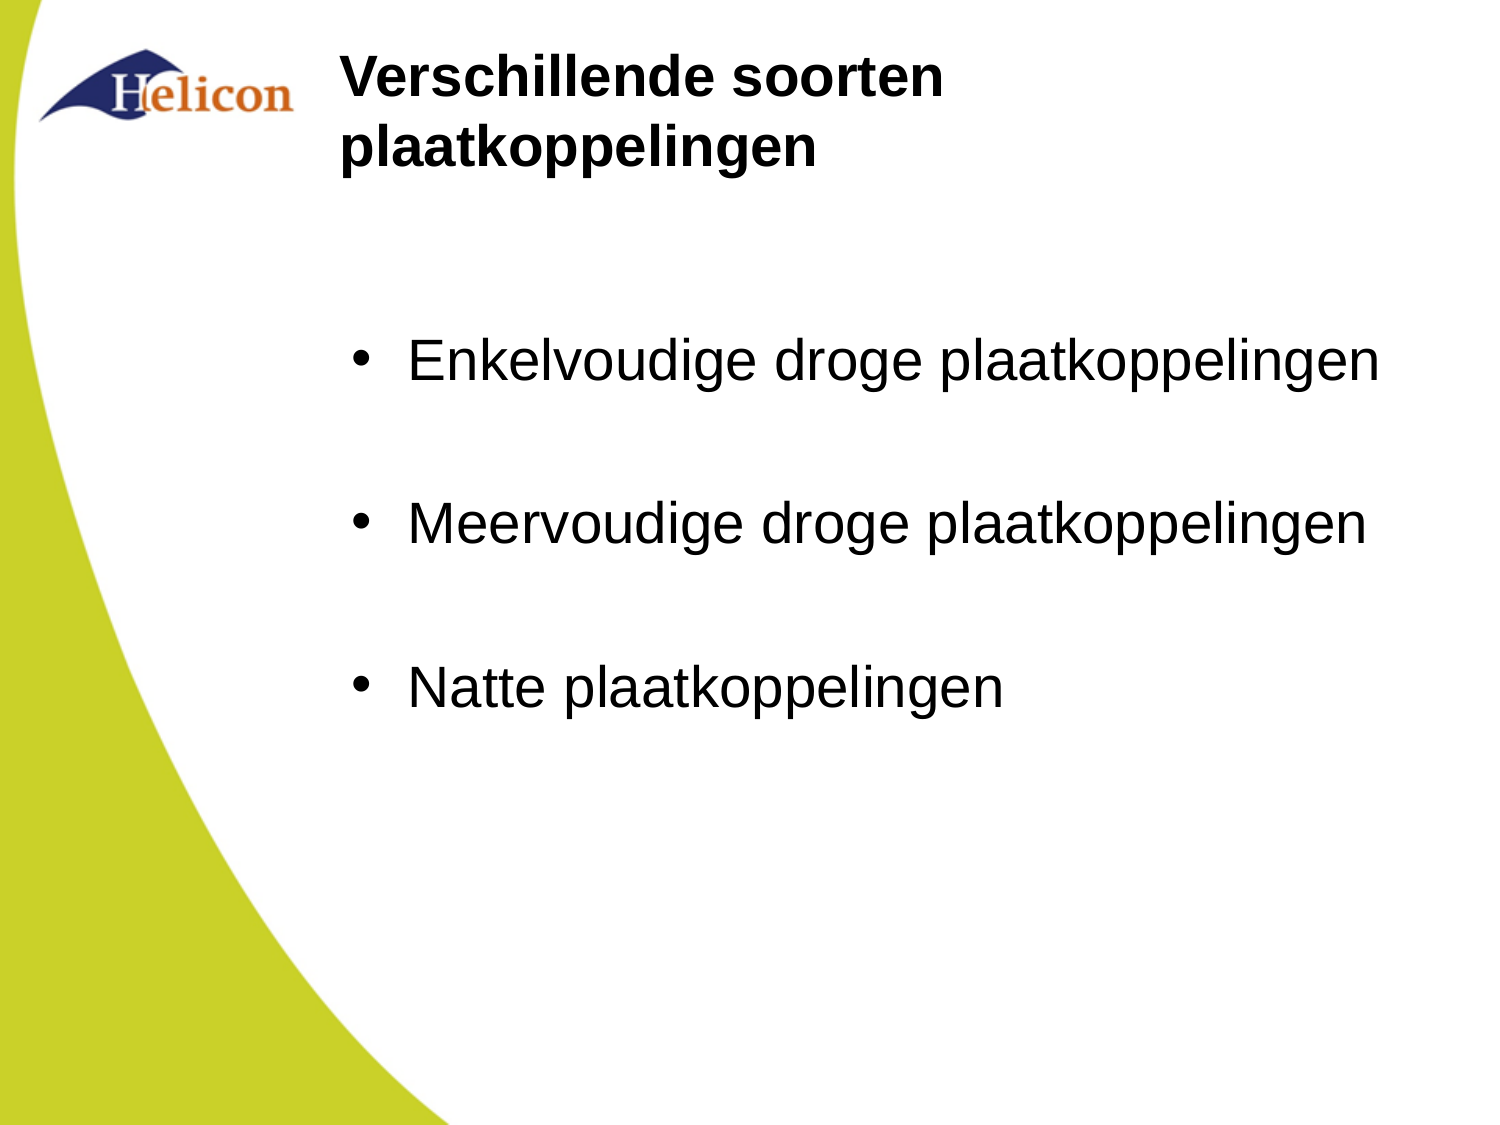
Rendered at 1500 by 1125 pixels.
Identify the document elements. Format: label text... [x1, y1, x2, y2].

picture [0, 0, 1500, 1125]
list Enkelvoudige droge plaatkoppelingen Meervoudige droge plaatkoppelingen Natte plaatkoppelingen [336, 314, 1425, 1005]
title Verschillende soorten plaatkoppelingen [324, 54, 1415, 161]
